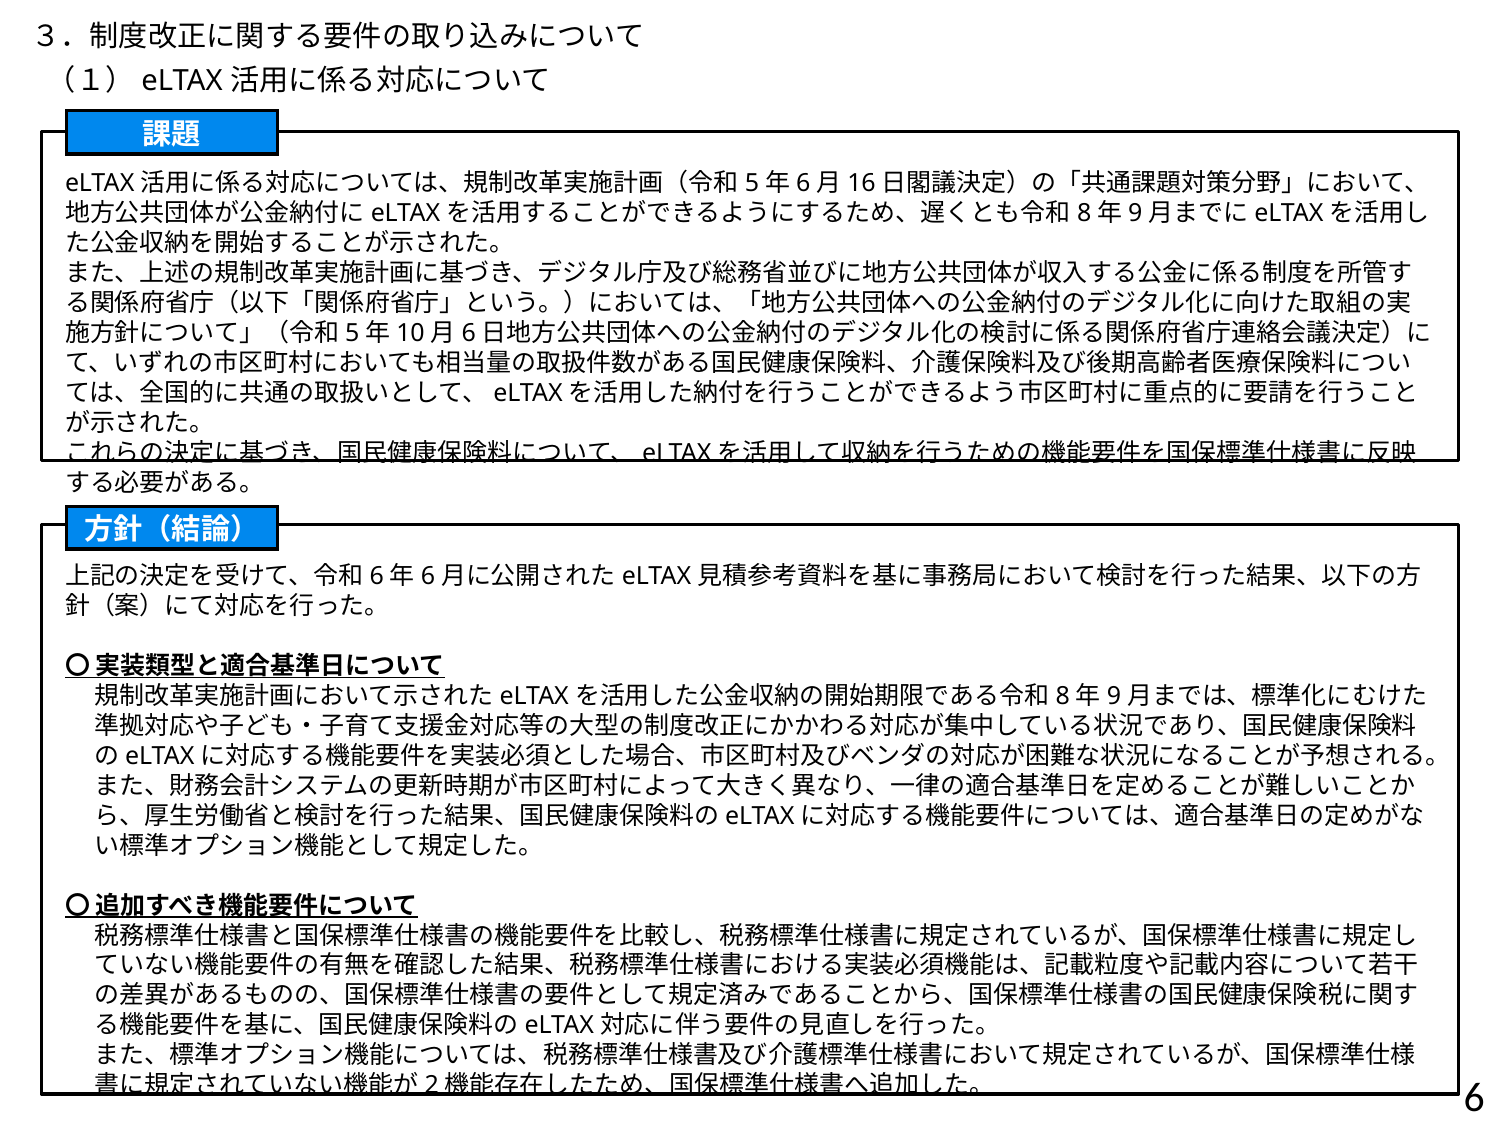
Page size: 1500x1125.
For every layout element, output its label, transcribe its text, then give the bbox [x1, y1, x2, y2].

text_box （１）eLTAX活用に係る対応について [32, 54, 1456, 104]
text_box 課題 [65, 110, 278, 155]
text_box eLTAX活用に係る対応については、規制改革実施計画（令和5年6月16日閣議決定）の「共通課題対策分野」において、地方公共団体が公金納付にeLTAXを活用することができるようにするため、遅くとも令和8年9月までにeLTAXを活用した公金収納を開始することが示された。 また、上述の規制改革実施計画に基づき、デジタル庁及び総務省並びに地方公共団体が収入する公金に係る制度を所管する関係府省庁（以下「関係府省庁」という。）においては、「地方公共団体への公金納付のデジタル化に向けた取組の実施方針について」（令和5年10月6日地方公共団体への公金納付のデジタル化の検討に係る関係府省庁連絡会議決定）にて、いずれの市区町村においても相当量の取扱件数がある国民健康保険料、介護保険料及び後期高齢者医療保険料については、全国的に共通の取扱いとして、eLTAXを活用した納付を行うことができるよう市区町村に重点的に要請を行うことが示された。 これらの決定に基づき、国民健康保険料について、eLTAXを活用して収納を行うための機能要件を国保標準仕様書に反映する必要がある。 [41, 131, 1459, 461]
text_box 方針（結論） [65, 505, 278, 550]
text_box ３．制度改正に関する要件の取り込みについて [16, 2, 1440, 49]
text_box 上記の決定を受けて、令和6年6月に公開されたeLTAX見積参考資料を基に事務局において検討を行った結果、以下の方針（案）にて対応を行った。 〇 実装類型と適合基準日について 規制改革実施計画において示されたeLTAXを活用した公金収納の開始期限である令和8年9月までは、標準化にむけた準拠対応や子ども・子育て支援金対応等の大型の制度改正にかかわる対応が集中している状況であり、国民健康保険料のeLTAXに対応する機能要件を実装必須とした場合、市区町村及びベンダの対応が困難な状況になることが予想される。また、財務会計システムの更新時期が市区町村によって大きく異なり、一律の適合基準日を定めることが難しいことから、厚生労働省と検討を行った結果、国民健康保険料のeLTAXに対応する機能要件については、適合基準日の定めがない標準オプション機能として規定した。 〇 追加すべき機能要件について 税務標準仕様書と国保標準仕様書の機能要件を比較し、税務標準仕様書に規定されているが、国保標準仕様書に規定していない機能要件の有無を確認した結果、税務標準仕様書における実装必須機能は、記載粒度や記載内容について若干の差異があるものの、国保標準仕様書の要件として規定済みであることから、国保標準仕様書の国民健康保険税に関する機能要件を基に、国民健康保険料のeLTAX対応に伴う要件の見直しを行った。 また、標準オプション機能については、税務標準仕様書及び介護標準仕様書において規定されているが、国保標準仕様書に規定されていない機能が2機能存在したため、国保標準仕様書へ追加した。 [41, 524, 1459, 1094]
slide_number 6 [1149, 1065, 1500, 1125]
